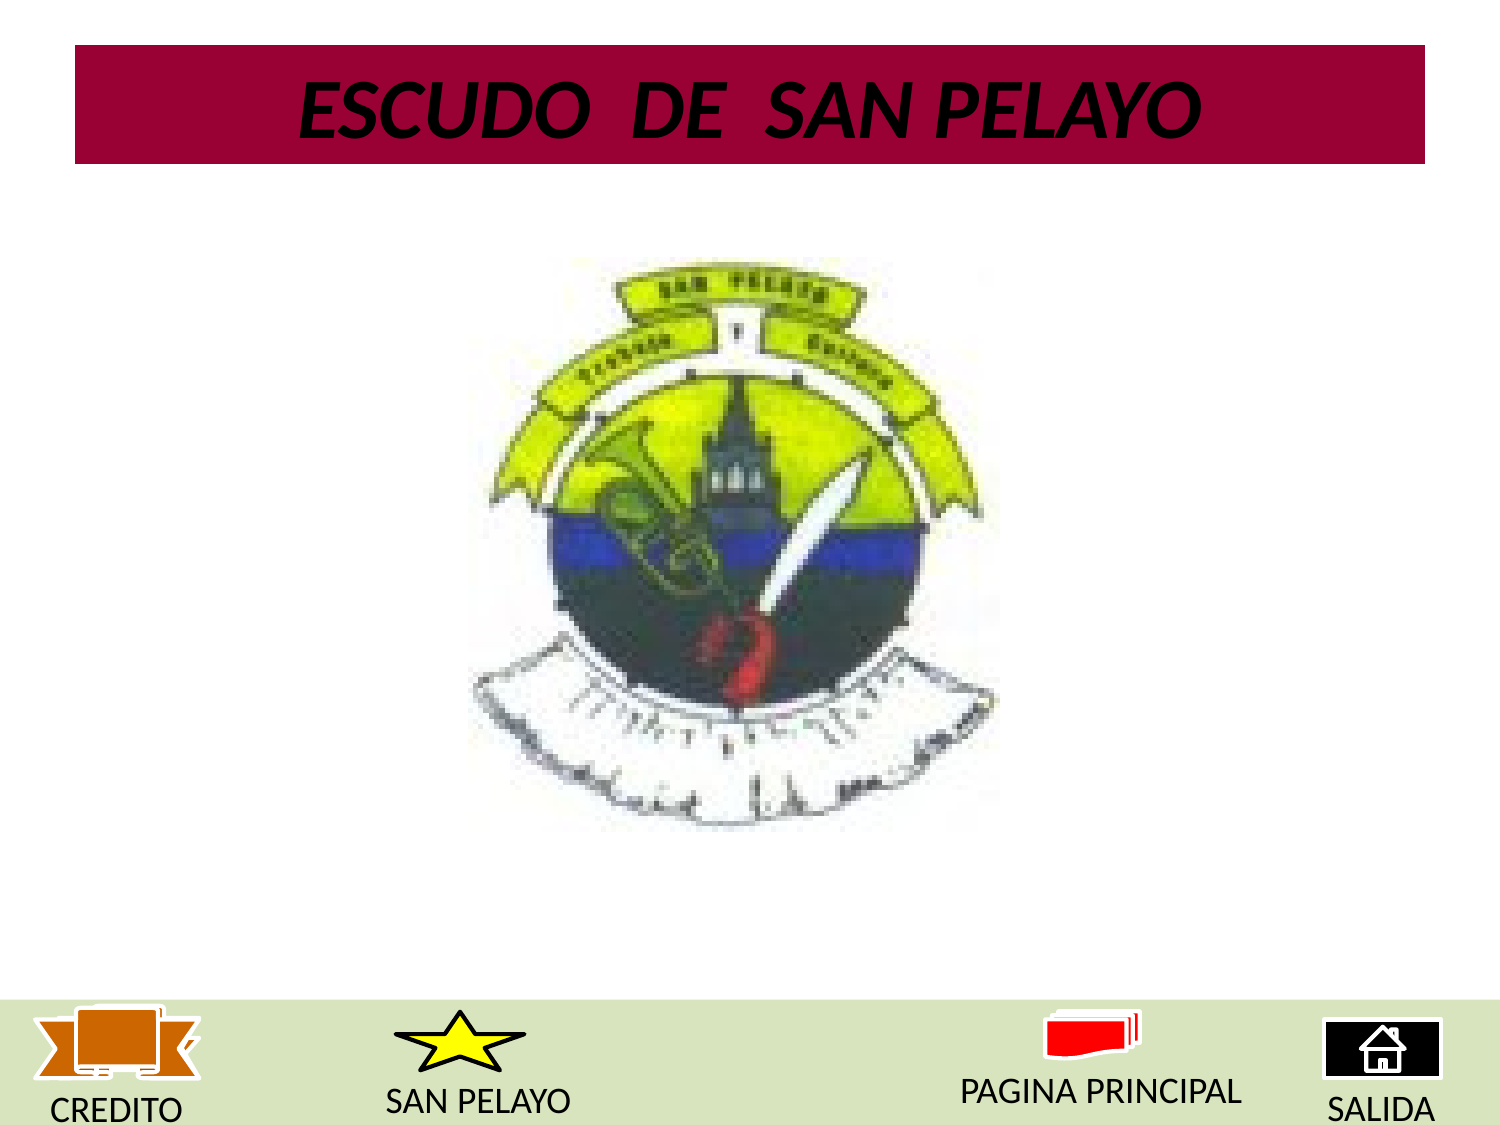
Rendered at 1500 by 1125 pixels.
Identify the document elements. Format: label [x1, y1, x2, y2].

text_box [0, 997, 1500, 1125]
title [75, 45, 1425, 164]
list [468, 257, 1001, 833]
